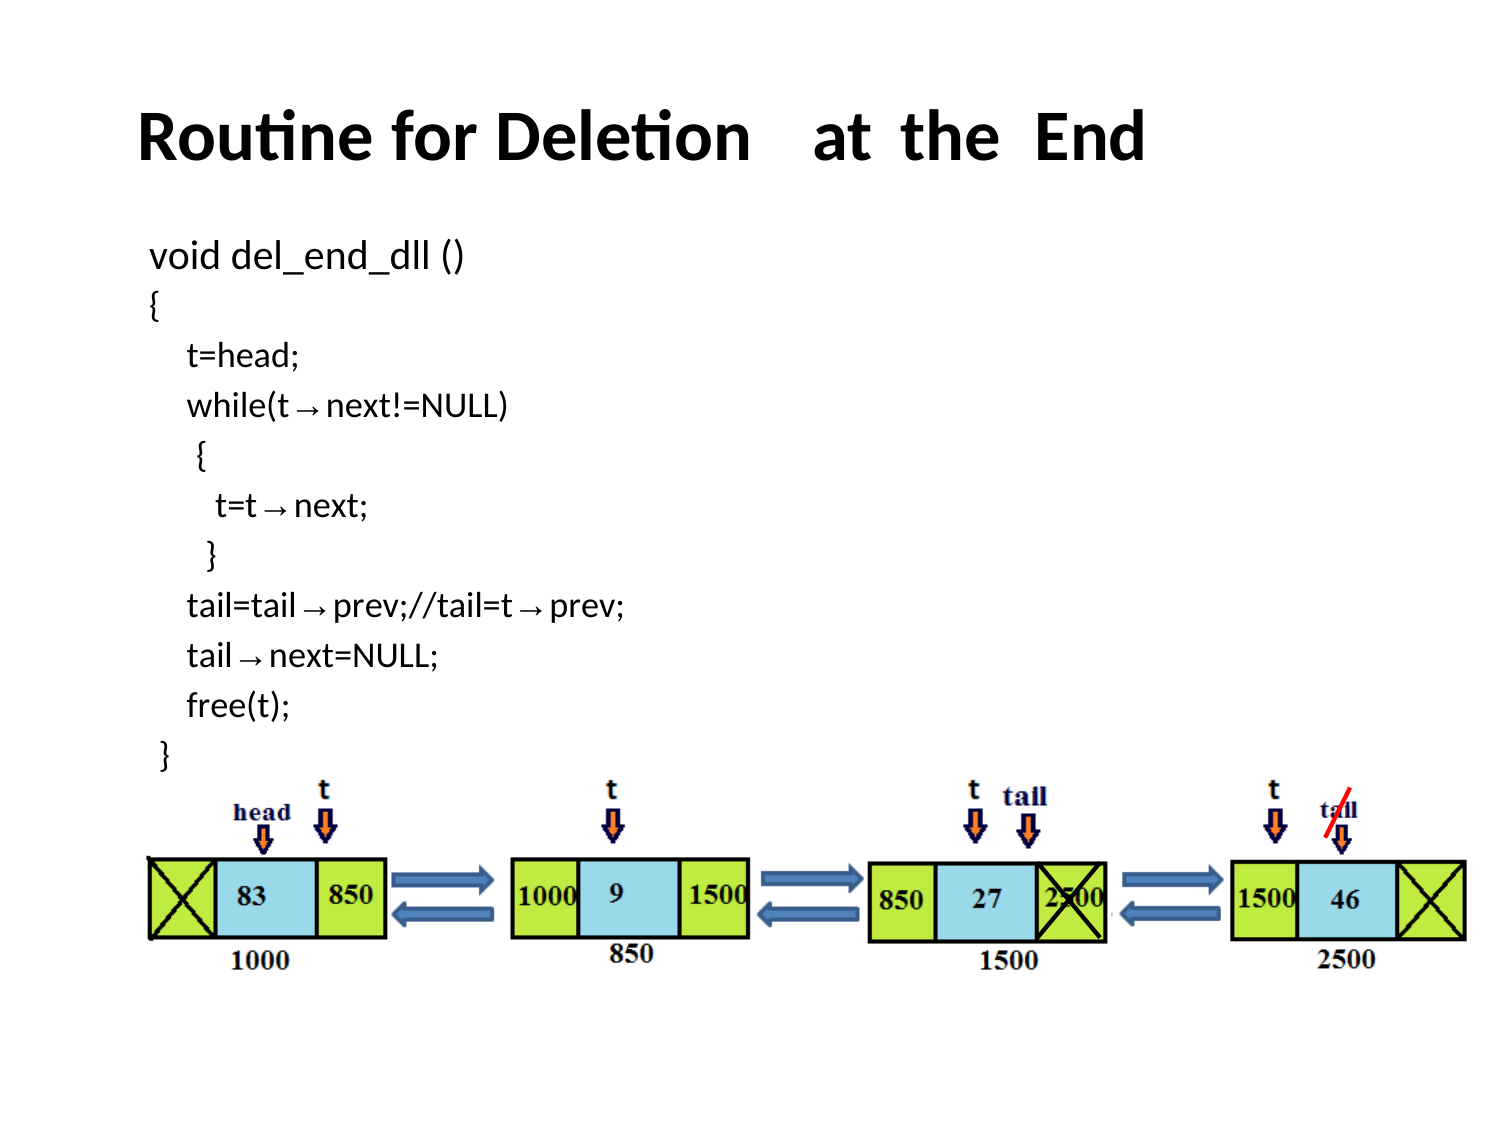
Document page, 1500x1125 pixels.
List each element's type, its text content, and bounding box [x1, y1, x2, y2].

text_box [1117, 799, 1475, 974]
text_box [137, 800, 1113, 978]
text_box Routine for Deletion void del_end_dll () { t=head; while(t→next!=NULL) { t=t→next; } tail=tail→prev;//tail=t→prev; tail→next=NULL; free(t); } [87, 102, 802, 785]
text_box [999, 774, 1052, 852]
text_box at [810, 102, 896, 190]
text_box [312, 785, 346, 850]
text_box [962, 774, 996, 850]
text_box [600, 785, 633, 850]
text_box End [1032, 102, 1180, 190]
text_box the [898, 102, 1031, 190]
text_box [1262, 774, 1296, 850]
